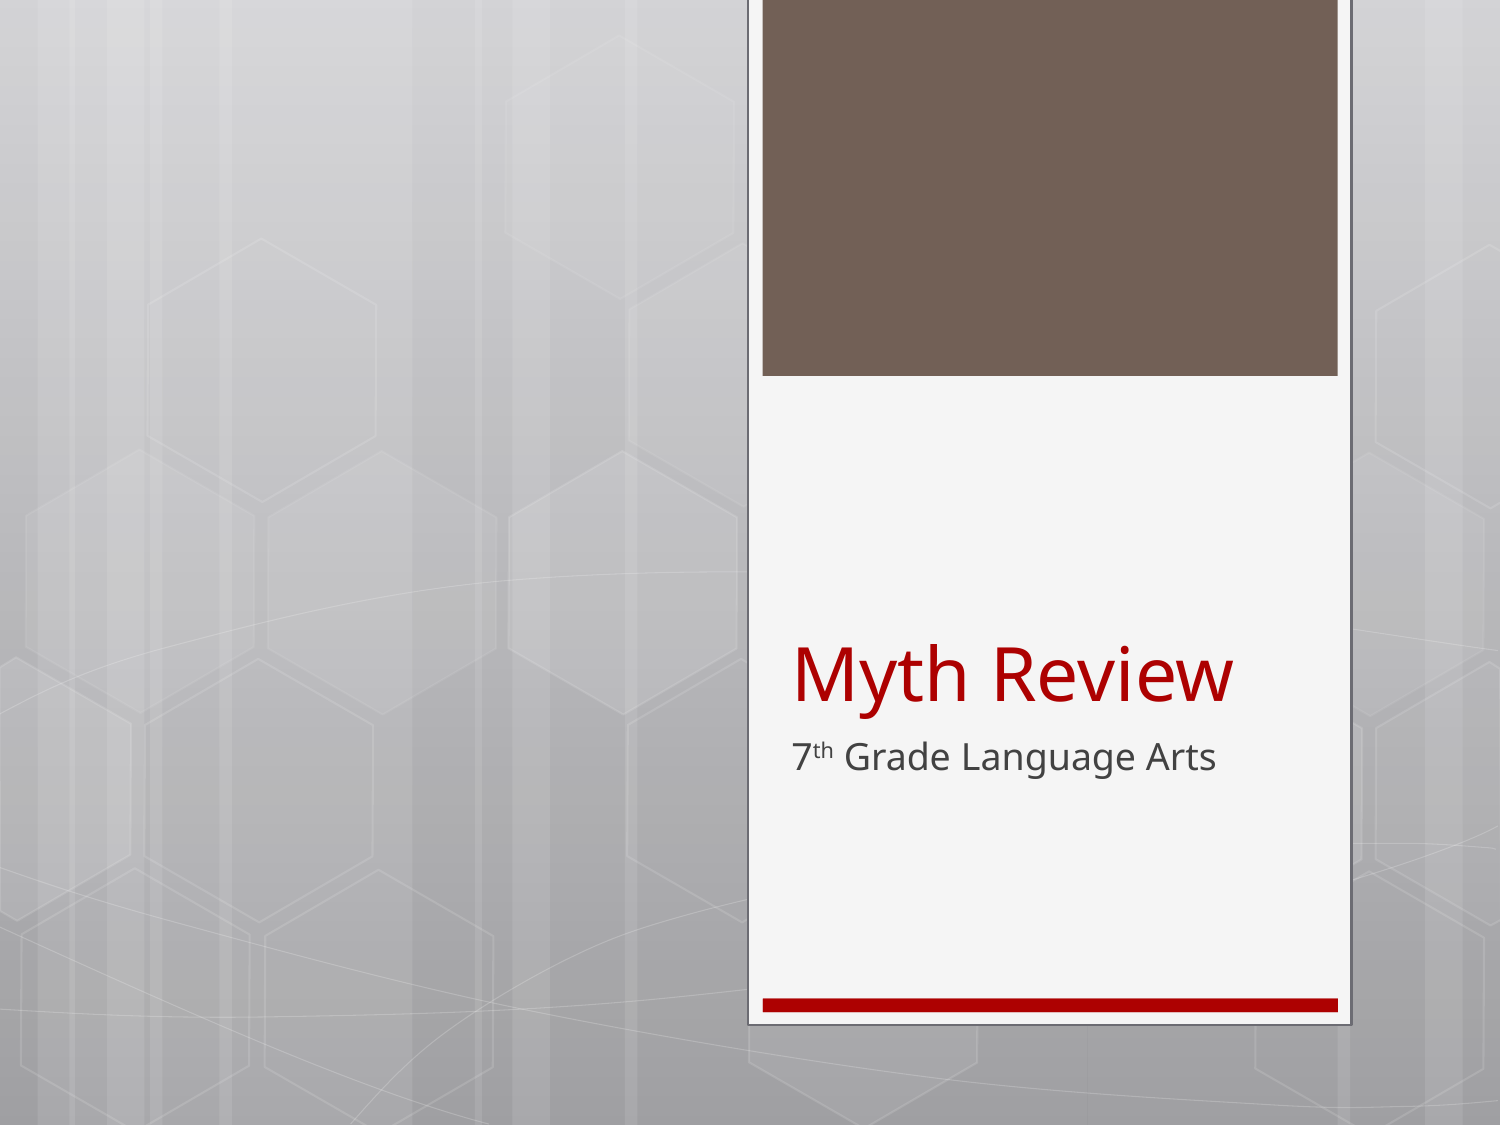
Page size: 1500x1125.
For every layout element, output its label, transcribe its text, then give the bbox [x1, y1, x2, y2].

subtitle 7th Grade Language Arts [776, 725, 1320, 933]
title Myth Review [776, 444, 1320, 724]
